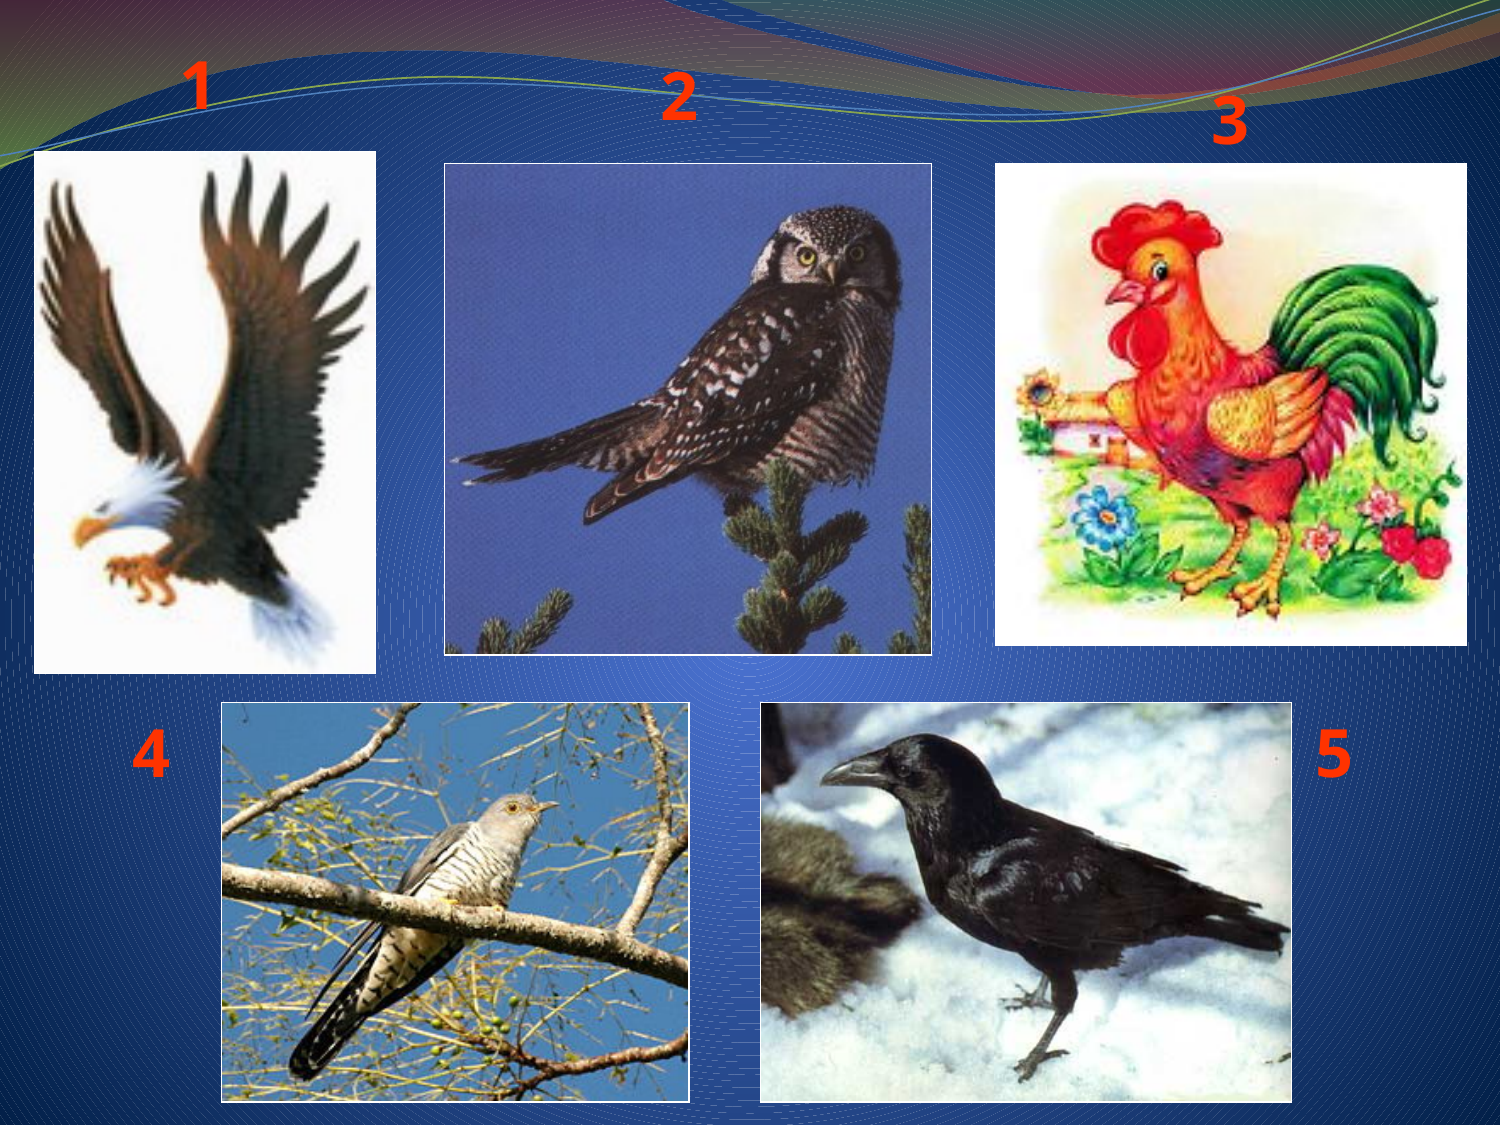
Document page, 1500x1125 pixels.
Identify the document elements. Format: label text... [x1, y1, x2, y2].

picture [995, 163, 1467, 645]
text_box 5 [1300, 703, 1369, 798]
picture [760, 702, 1291, 1102]
text_box 2 [645, 46, 714, 142]
text_box 1 [165, 35, 234, 130]
text_box 3 [1196, 70, 1265, 163]
picture [221, 702, 689, 1102]
text_box 4 [118, 703, 187, 798]
picture [445, 163, 931, 655]
picture [34, 152, 376, 673]
